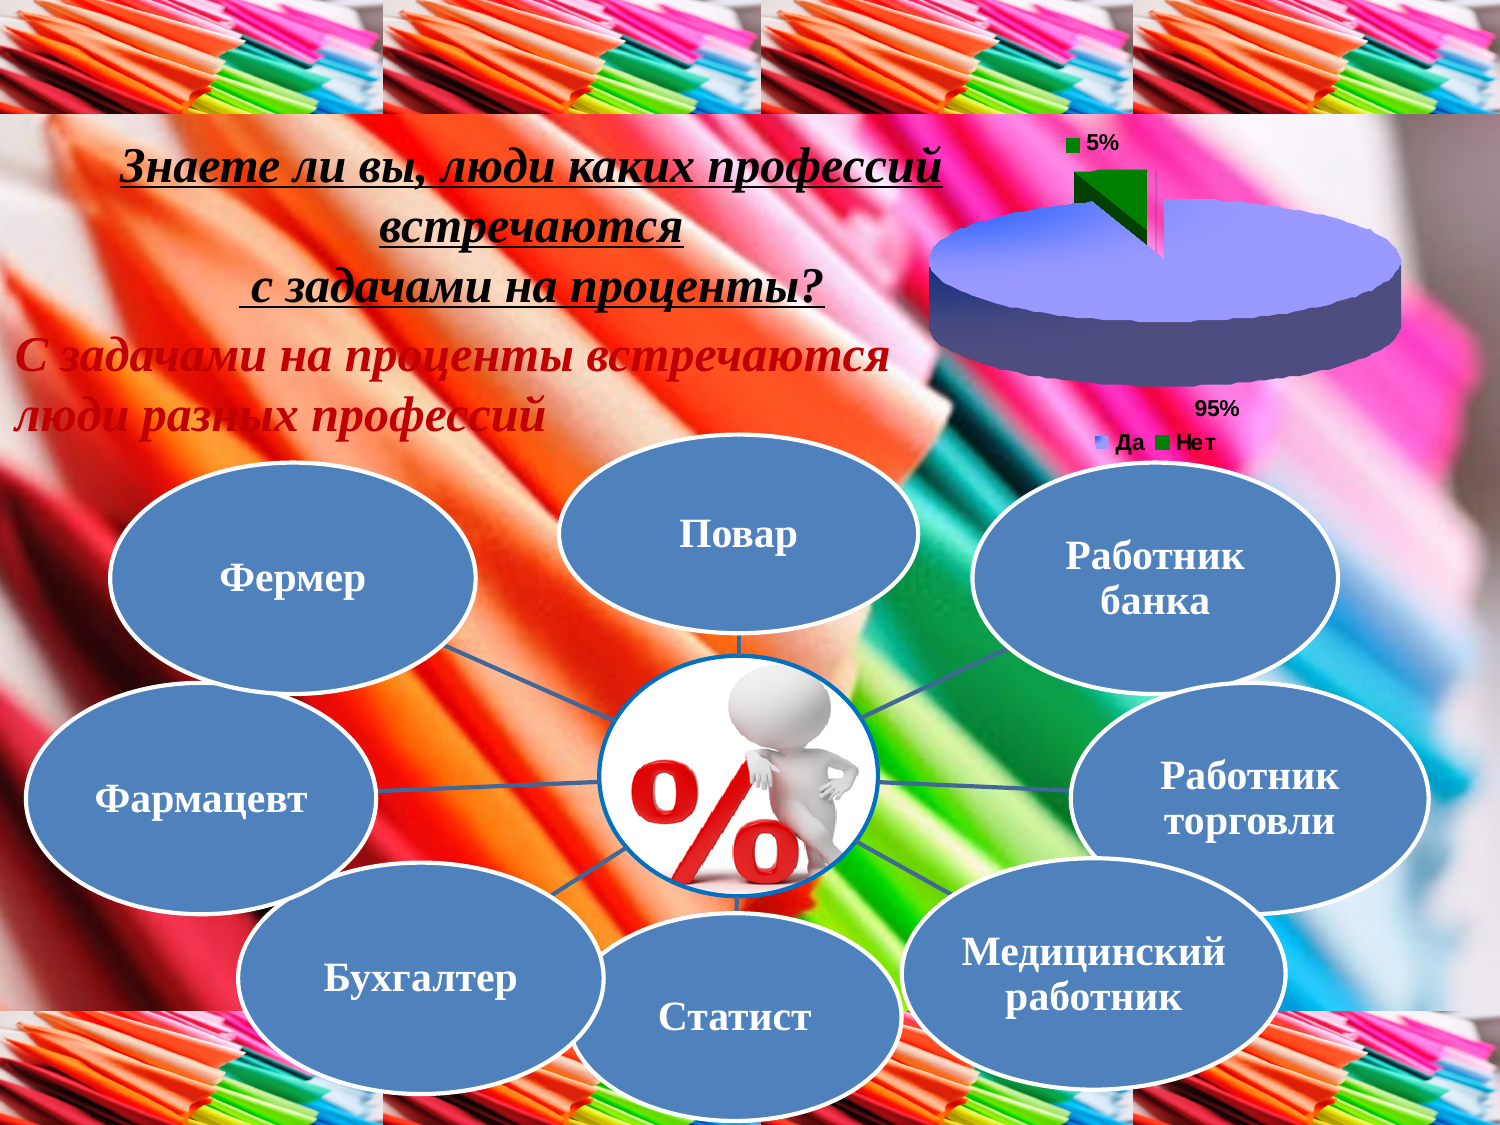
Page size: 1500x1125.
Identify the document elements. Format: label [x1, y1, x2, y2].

text_box [25, 462, 1456, 1095]
picture [0, 0, 1500, 1125]
text_box [785, 113, 1500, 471]
